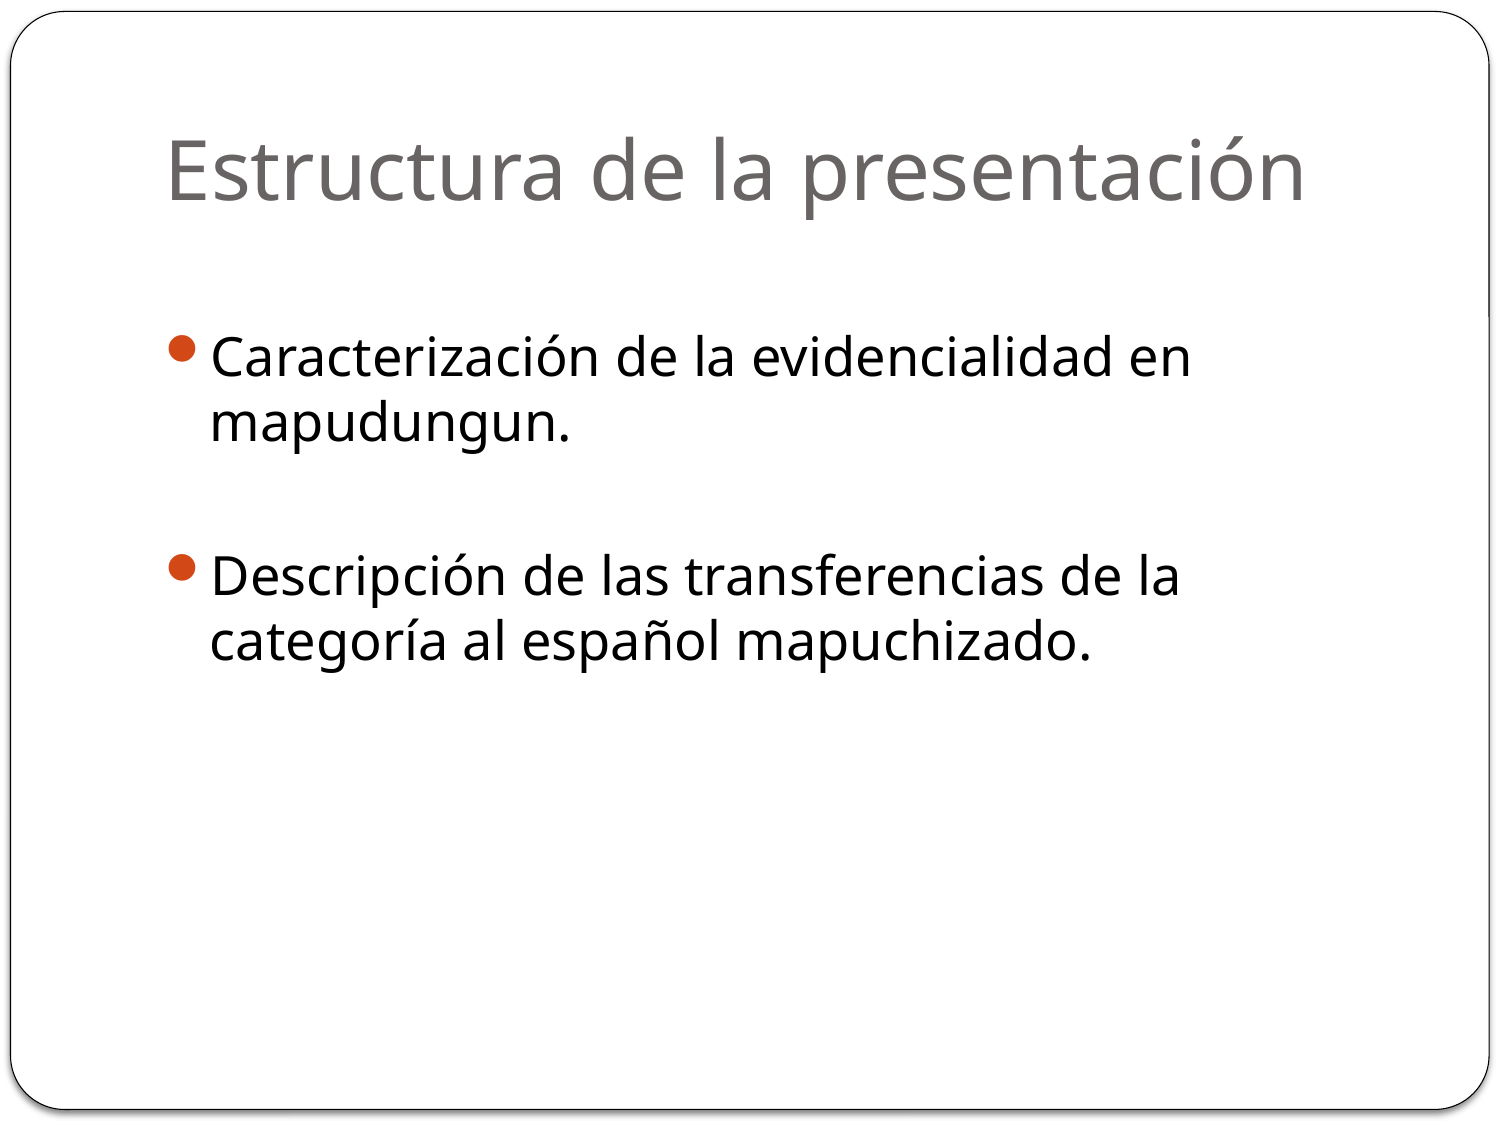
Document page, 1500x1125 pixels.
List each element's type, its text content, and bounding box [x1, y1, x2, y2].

title Estructura de la presentación [150, 45, 1425, 233]
list Caracterización de la evidencialidad en mapudungun. Descripción de las transferencias de la categoría al español mapuchizado. [150, 237, 1425, 988]
